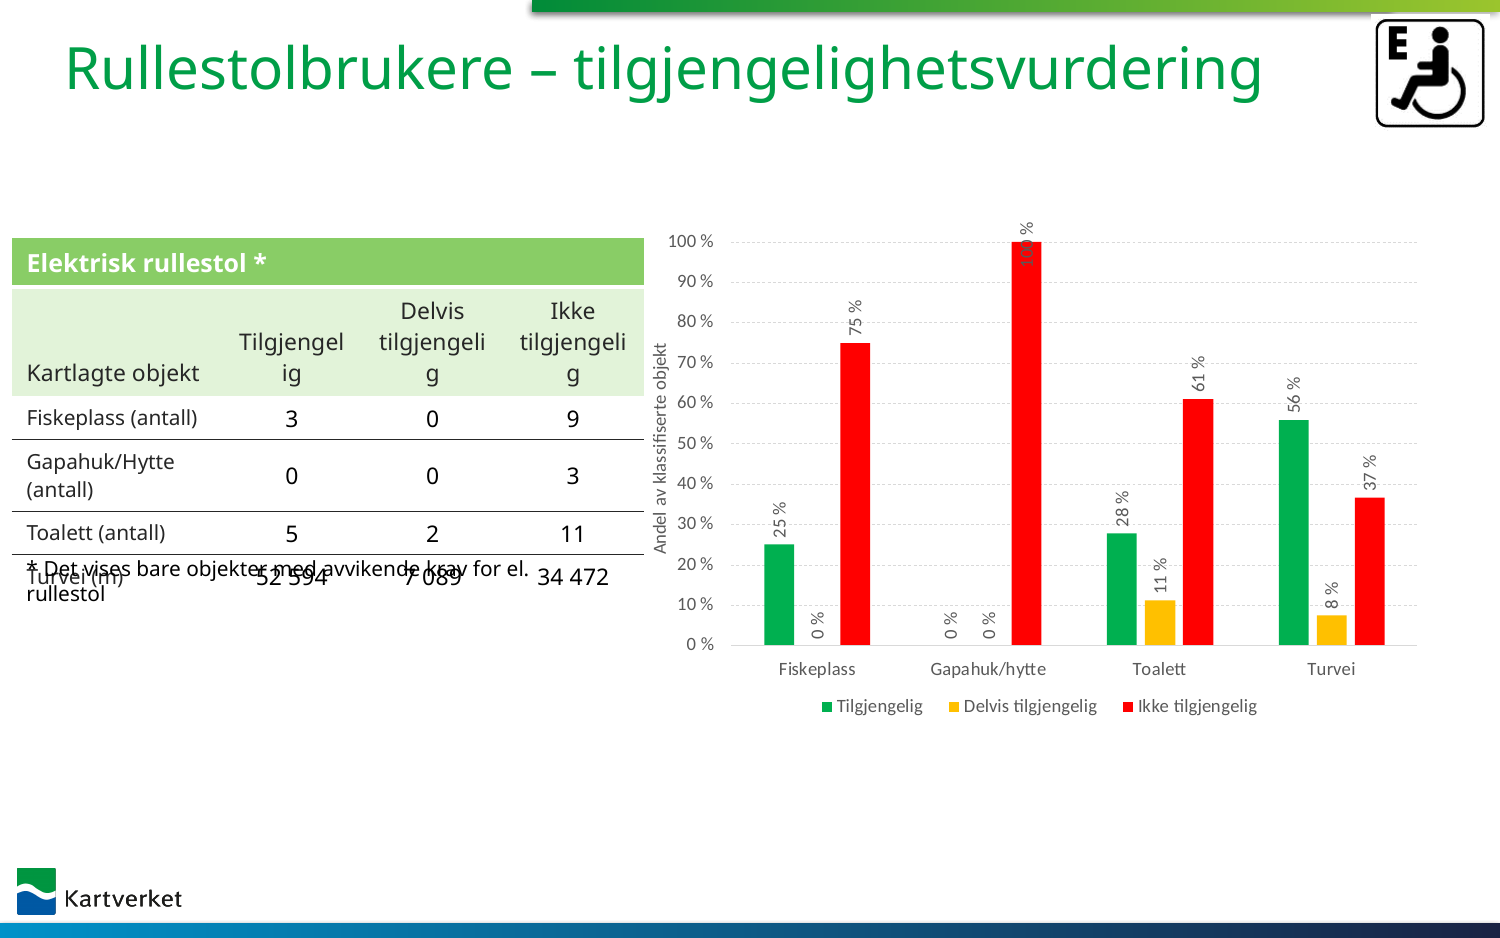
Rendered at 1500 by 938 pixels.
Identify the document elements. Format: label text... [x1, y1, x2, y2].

table_cell 34 472 [597, 555, 638, 598]
table_cell 11 [503, 512, 638, 554]
table_cell 2 [362, 512, 503, 548]
table_cell 9 [503, 396, 638, 439]
table_cell 0 [362, 396, 503, 439]
text_box * Det vises bare objekter med avvikende krav for el. rullestol [11, 548, 597, 613]
table_cell Kartlagte objekt [12, 289, 222, 396]
table_header Elektrisk rullestol * [12, 238, 638, 285]
table_cell 0 [362, 440, 503, 511]
picture [643, 218, 1428, 728]
text_box Rullestolbrukere – tilgjengelighetsvurdering [49, 12, 1372, 109]
table_cell 3 [503, 440, 638, 511]
table_cell Tilgjengelig [222, 289, 362, 396]
table_cell 0 [222, 440, 362, 511]
table_cell 5 [222, 512, 362, 548]
table_cell 3 [222, 396, 362, 439]
table_cell Ikke tilgjengelig [503, 289, 638, 396]
table_cell Gapahuk/Hytte (antall) [12, 440, 222, 511]
table_cell Delvis tilgjengelig [362, 289, 503, 396]
table_cell Fiskeplass (antall) [12, 396, 222, 439]
table_cell Toalett (antall) [12, 512, 222, 548]
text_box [1371, 13, 1491, 133]
